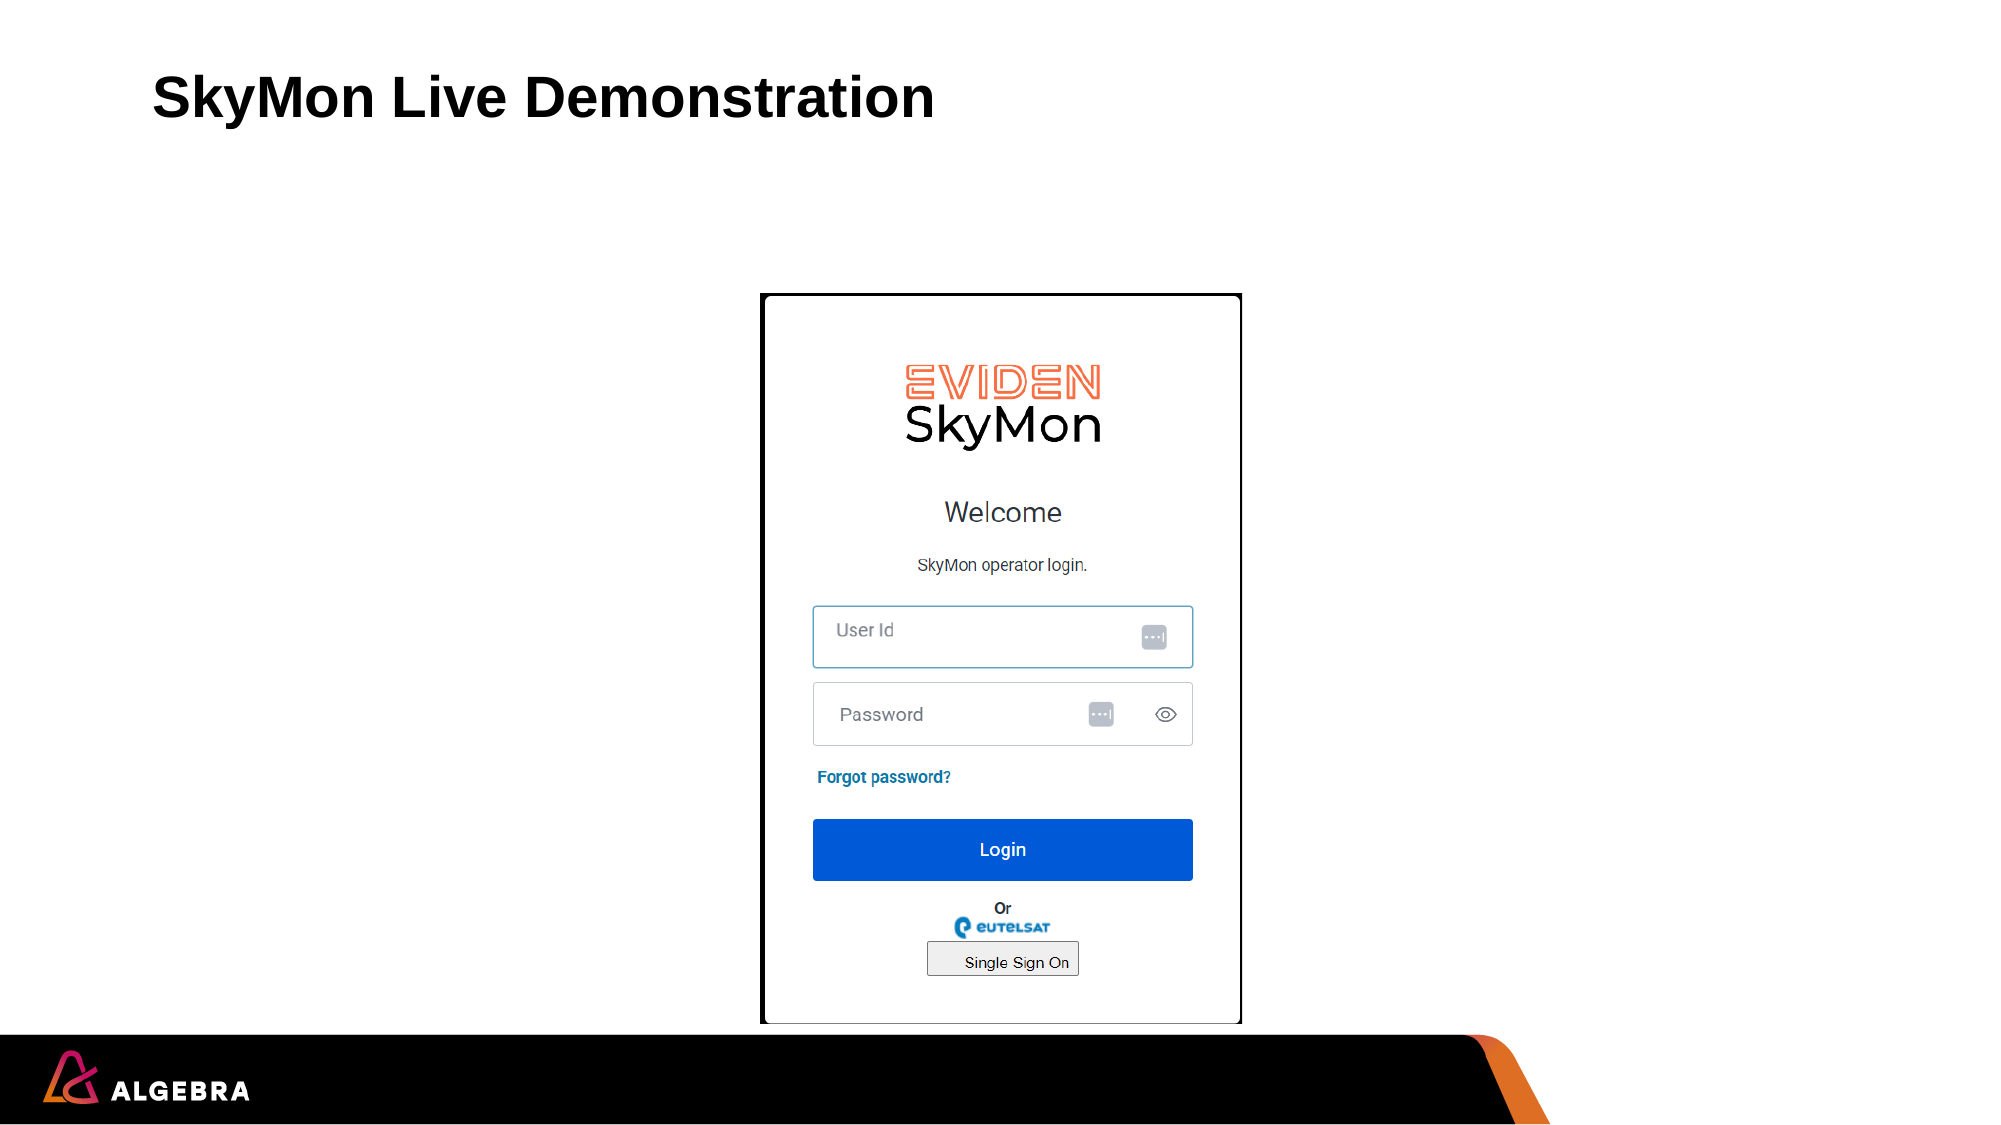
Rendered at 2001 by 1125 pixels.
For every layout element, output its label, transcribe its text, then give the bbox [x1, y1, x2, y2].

picture [760, 293, 1243, 1024]
title SkyMon Live Demonstration [137, 59, 1863, 278]
picture [0, 1034, 1733, 1125]
